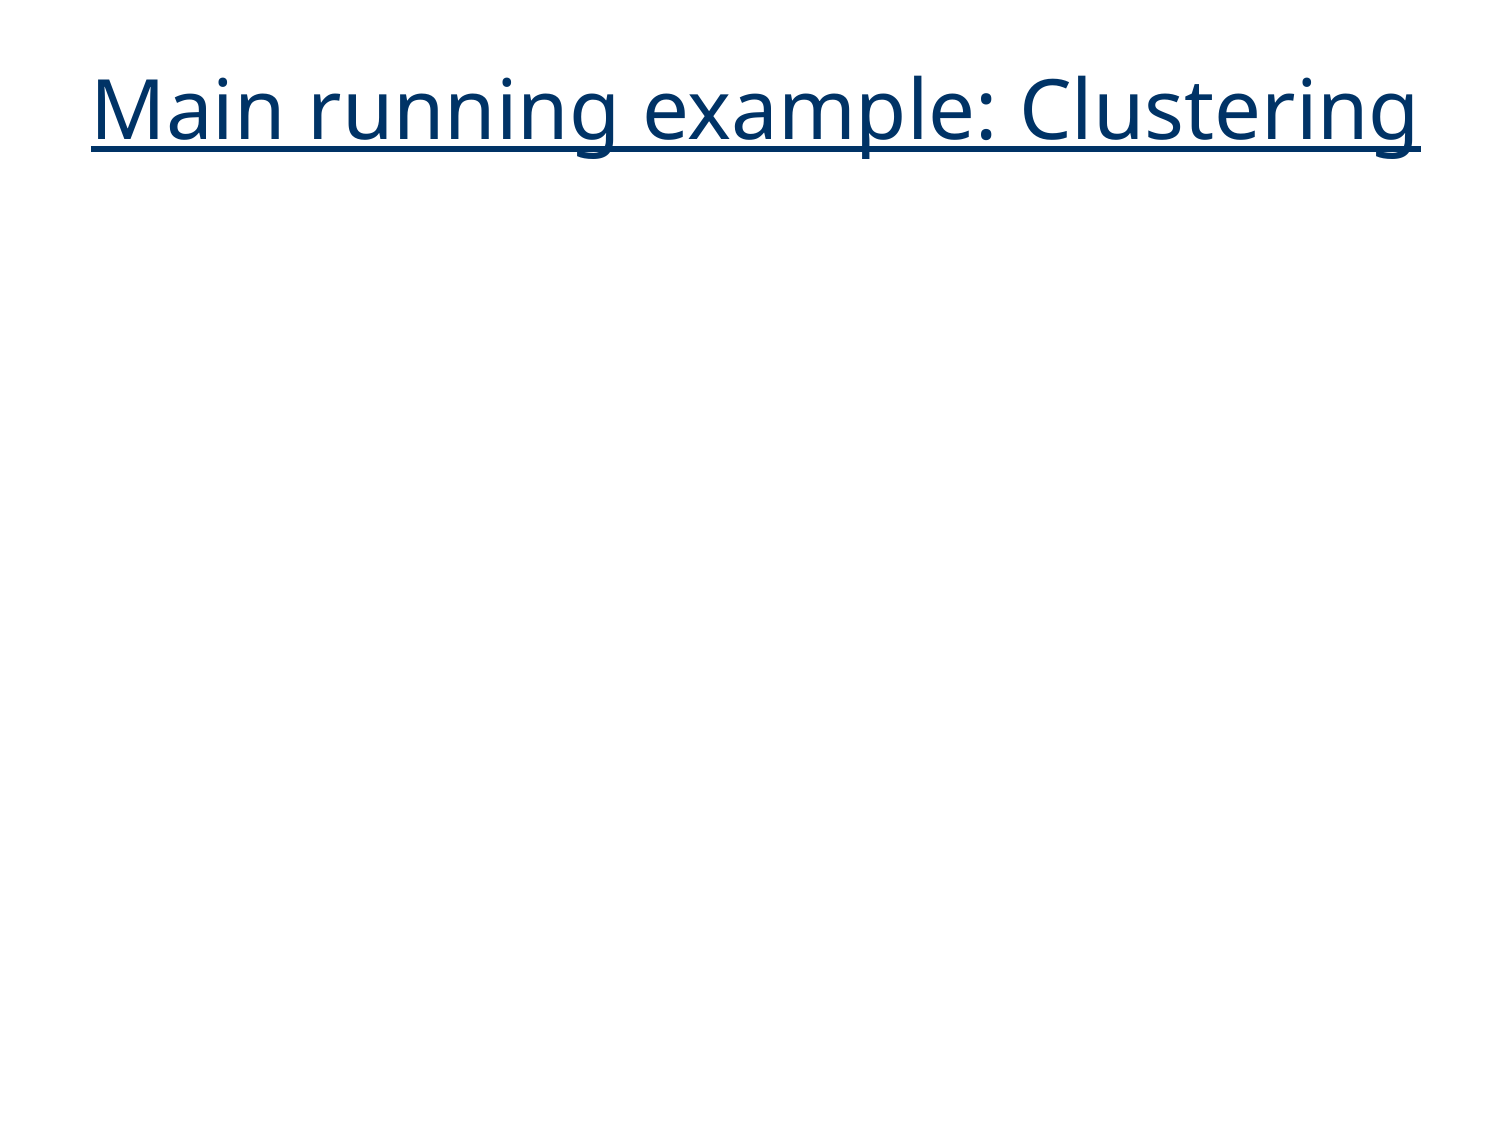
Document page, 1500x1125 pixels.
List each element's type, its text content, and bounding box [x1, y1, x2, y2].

text_box Main running example: Clustering [49, 37, 1463, 175]
